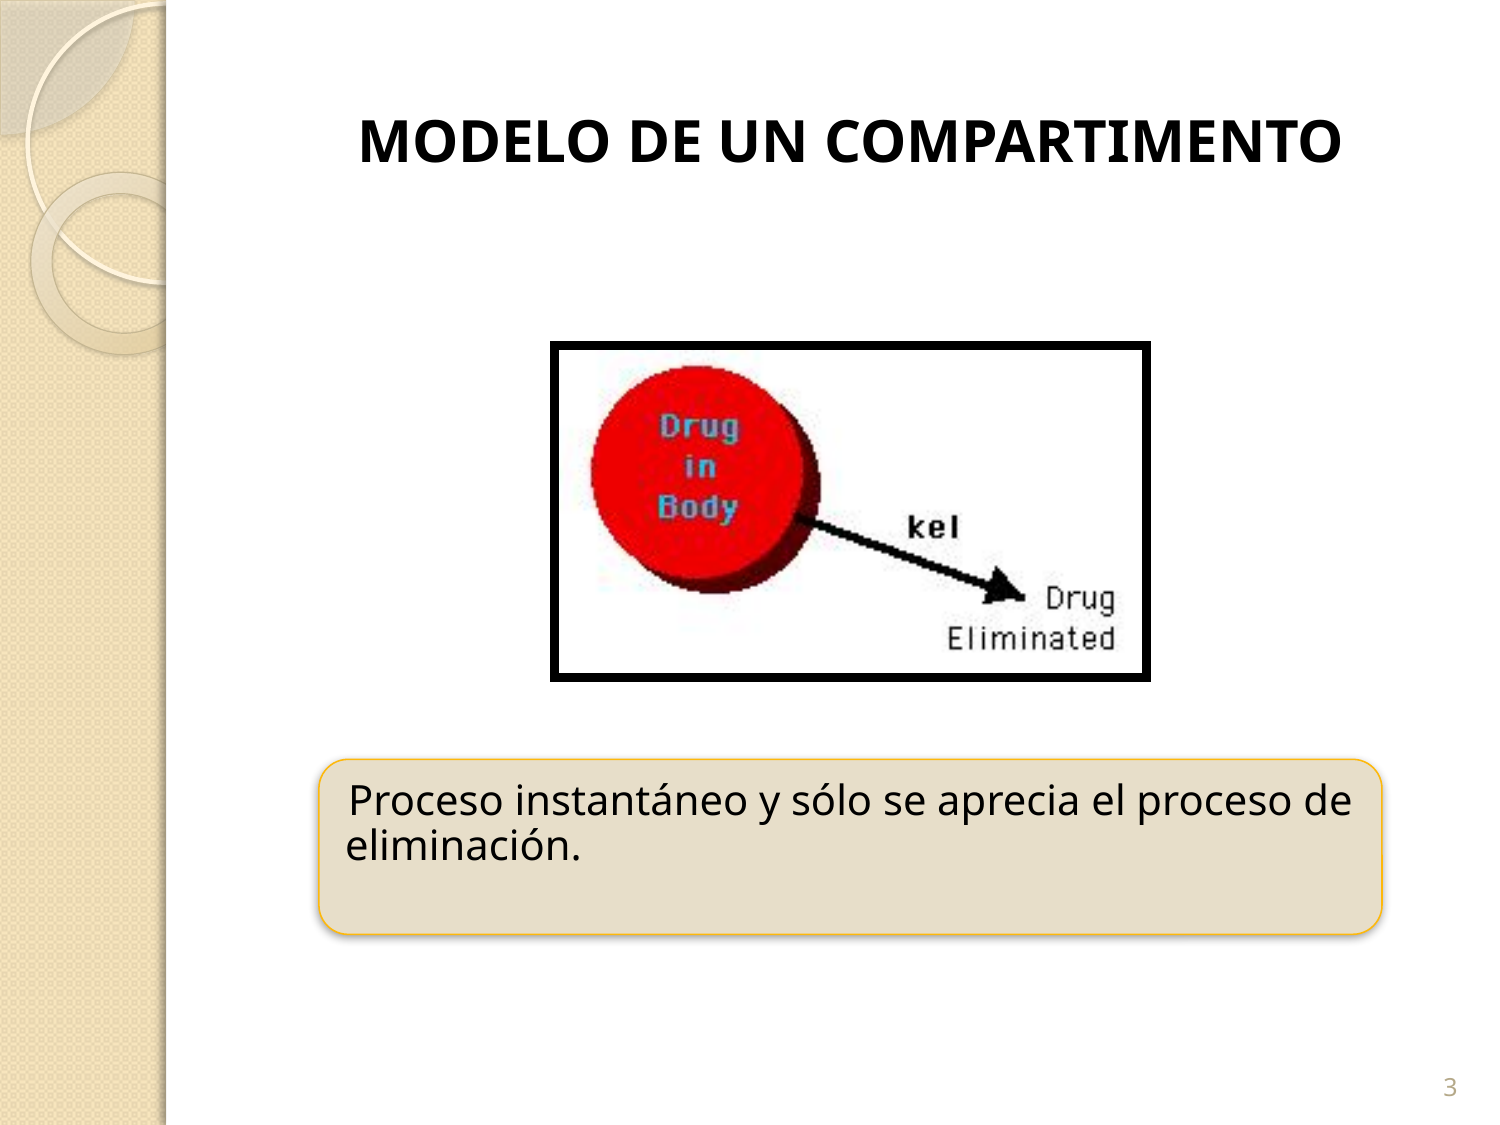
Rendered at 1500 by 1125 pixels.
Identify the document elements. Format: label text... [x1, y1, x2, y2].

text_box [318, 759, 1383, 937]
picture [558, 349, 1143, 673]
title MODELO DE UN COMPARTIMENTO [235, 45, 1466, 233]
slide_number 3 [1413, 1034, 1488, 1113]
